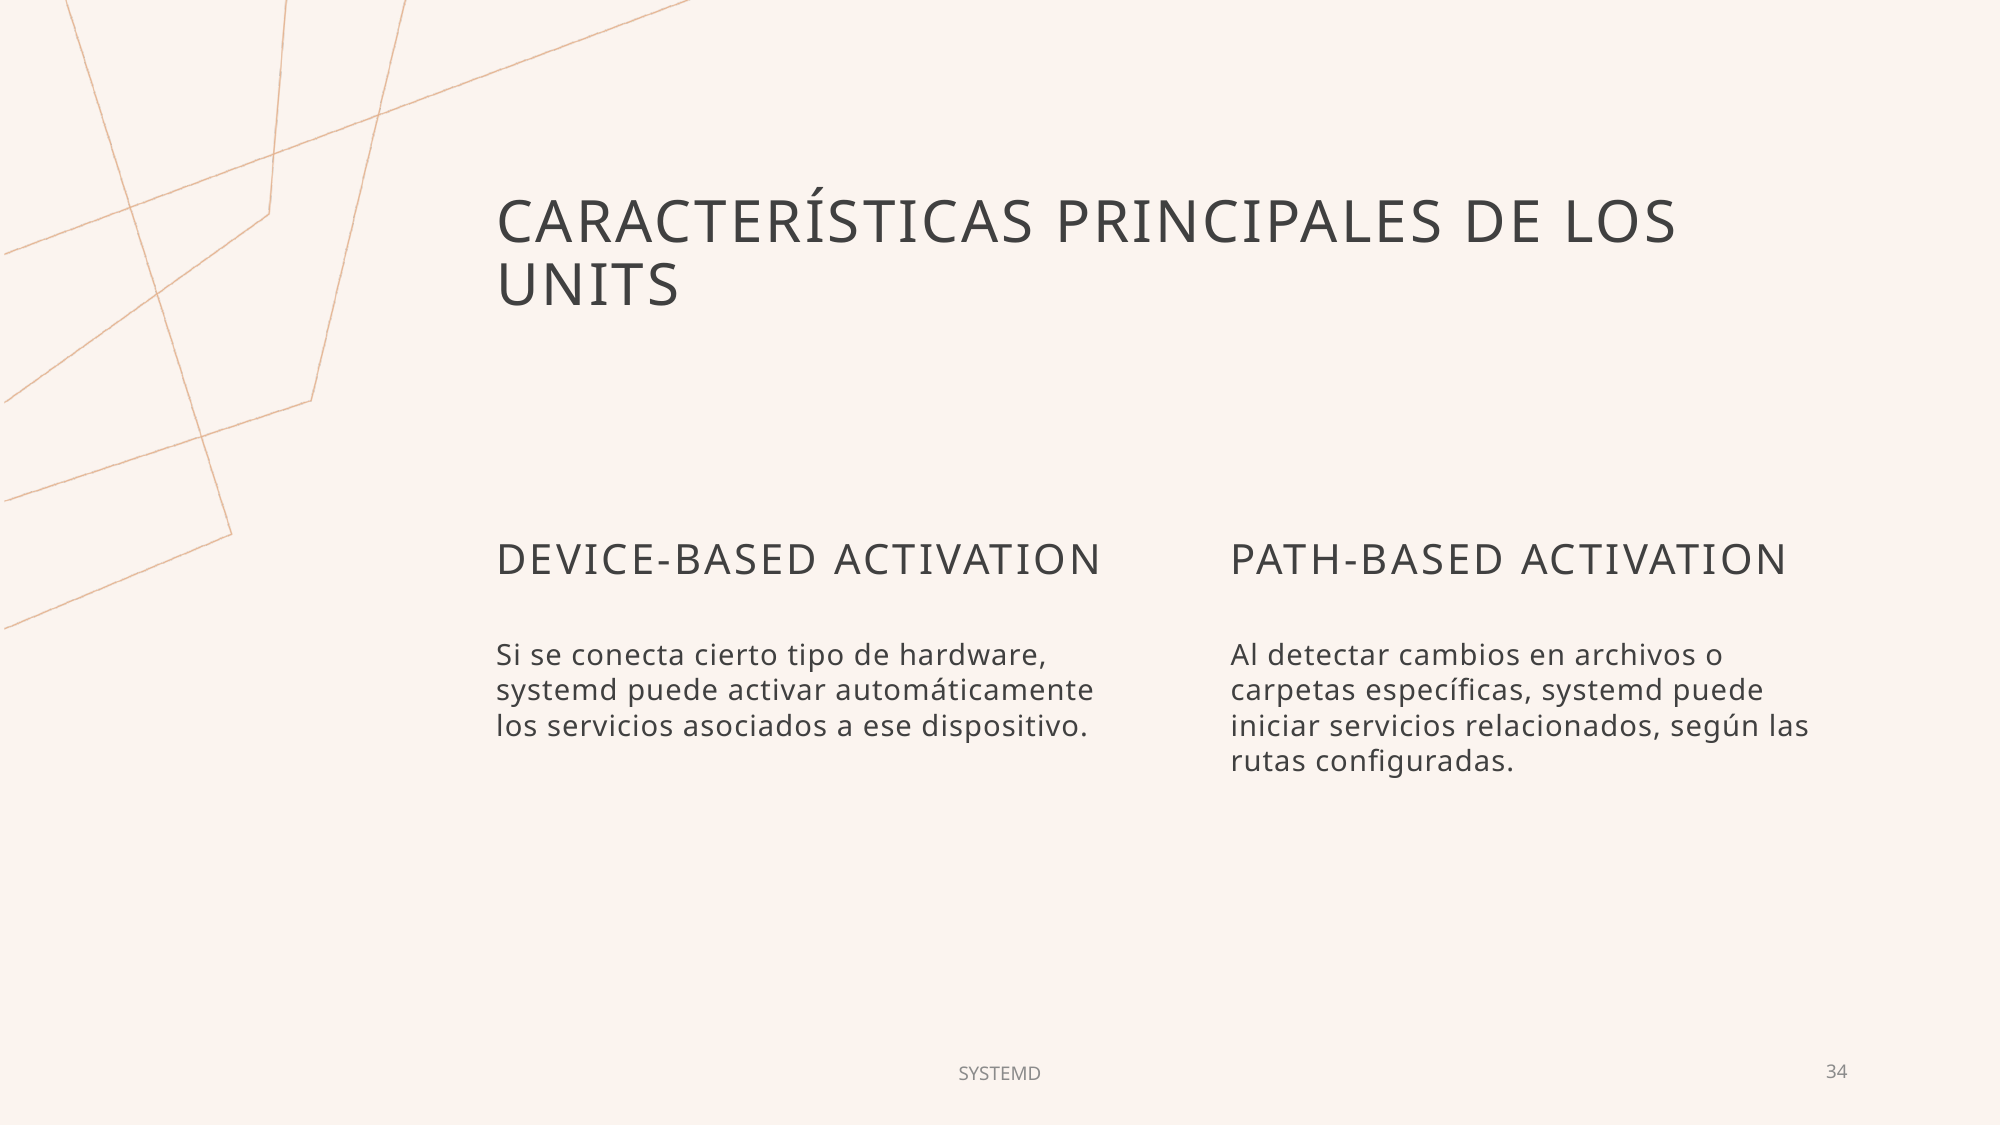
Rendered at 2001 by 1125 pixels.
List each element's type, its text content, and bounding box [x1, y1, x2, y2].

list DEVICE-BASED ACTIVATION [481, 455, 1125, 591]
title Características principales de los units [481, 146, 1863, 364]
list Al detectar cambios en archivos o carpetas específicas, systemd puede iniciar servicios relacionados, según las rutas configuradas. [1215, 629, 1863, 957]
list Si se conecta cierto tipo de hardware, systemd puede activar automáticamente los servicios asociados a ese dispositivo. [481, 629, 1125, 957]
footer SYSTEMD [662, 1042, 1338, 1103]
slide_number 34 [1412, 1042, 1863, 1103]
picture [4, 0, 721, 642]
list PATH-BASED ACTIVATION [1215, 455, 1863, 591]
